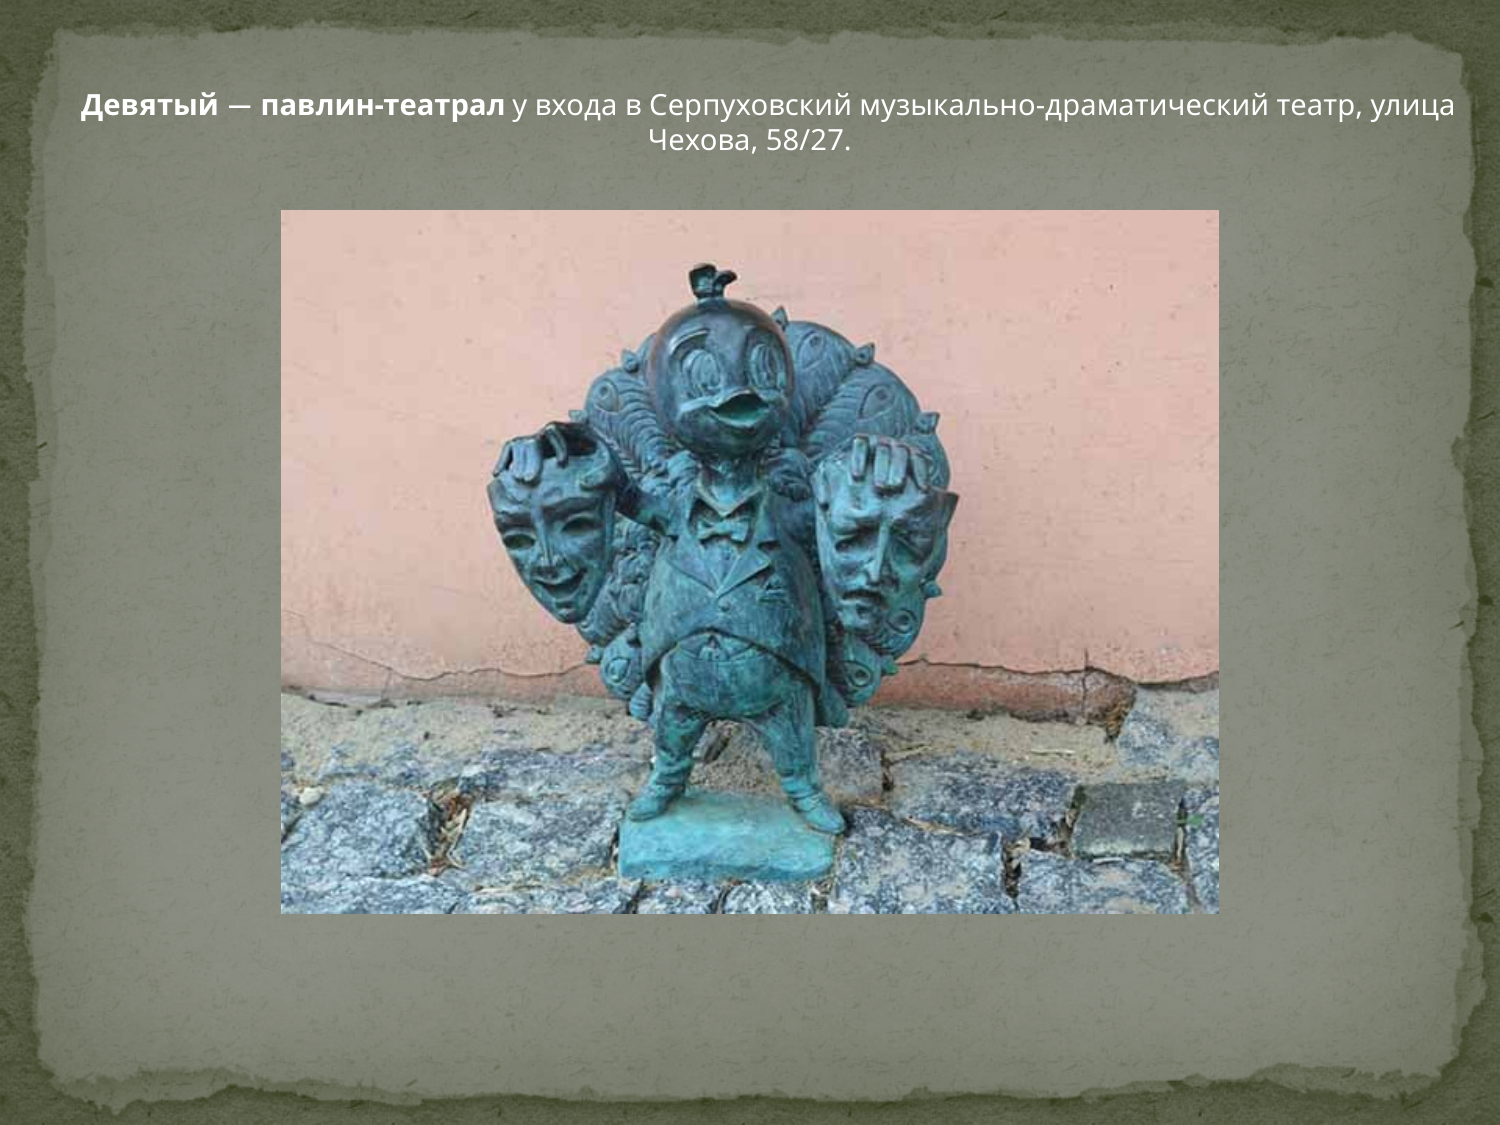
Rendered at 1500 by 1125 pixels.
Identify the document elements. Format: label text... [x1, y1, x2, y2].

text_box Девятый — павлин-театрал у входа в Серпуховский музыкально-драматический театр, улица Чехова, 58/27. [0, 79, 1500, 164]
picture [281, 210, 1219, 914]
